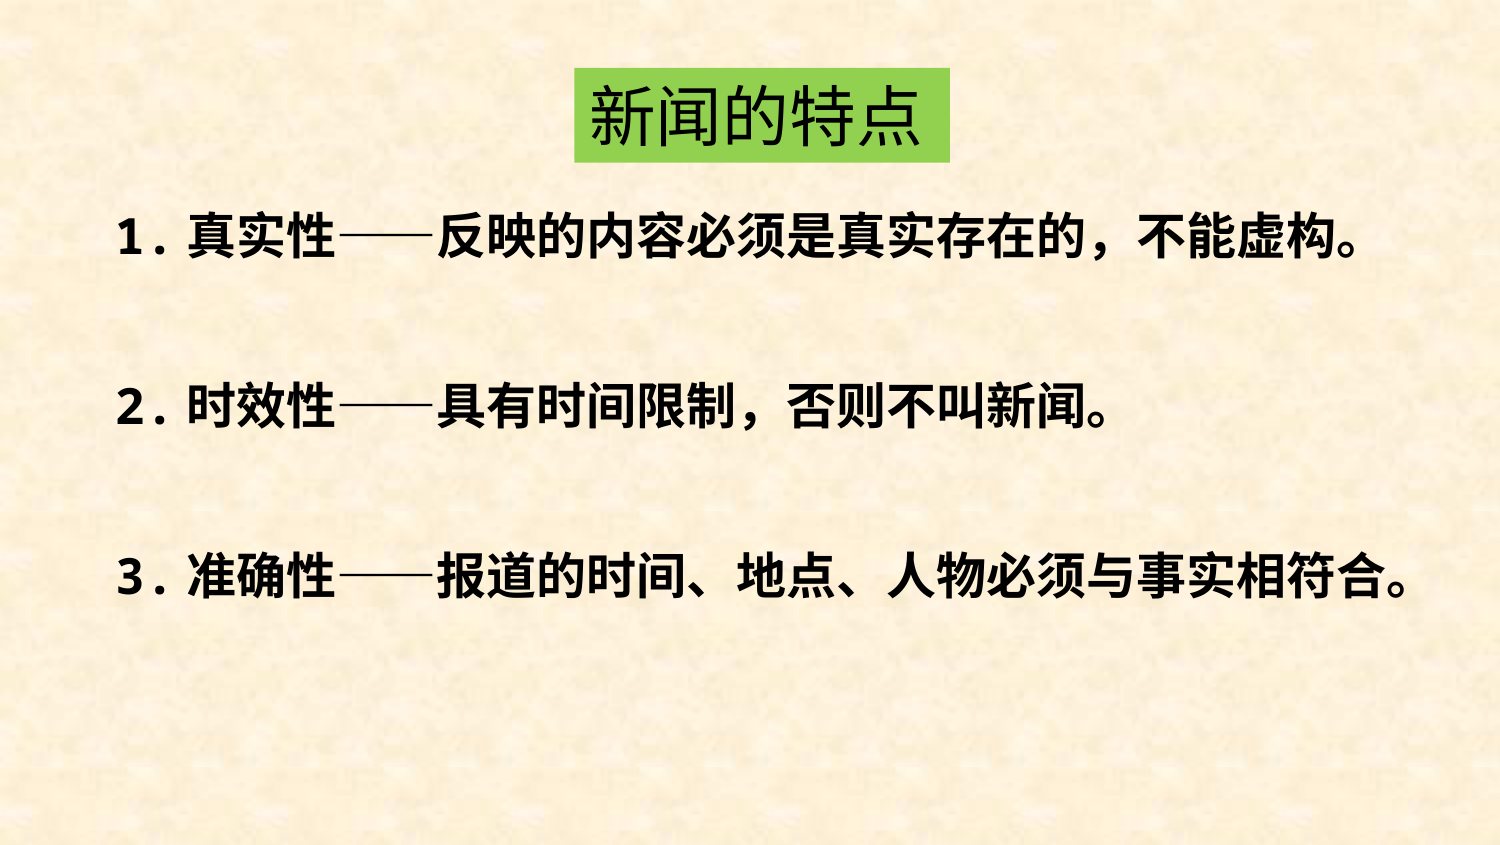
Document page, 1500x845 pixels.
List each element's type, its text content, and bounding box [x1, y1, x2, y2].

text_box 1.真实性——反映的内容必须是真实存在的，不能虚构。 2.时效性——具有时间限制，否则不叫新闻。 3.准确性——报道的时间、地点、人物必须与事实相符合。 [99, 197, 1425, 612]
picture [0, 0, 1500, 845]
text_box 新闻的特点 [574, 67, 950, 163]
